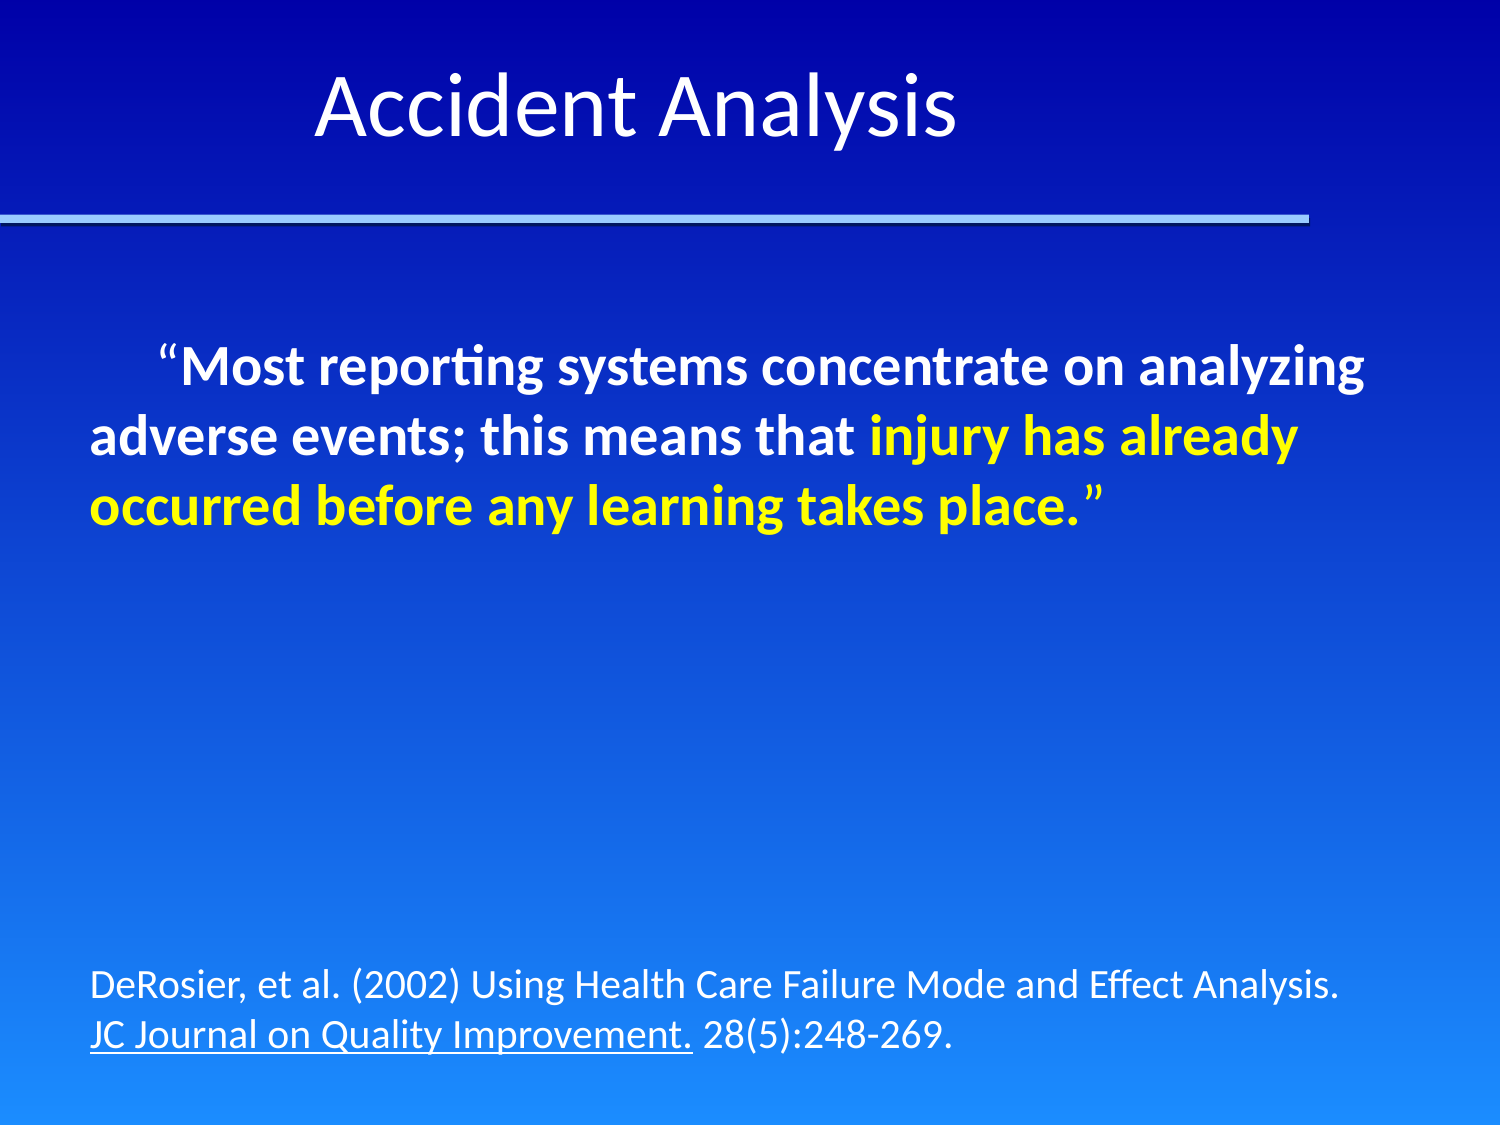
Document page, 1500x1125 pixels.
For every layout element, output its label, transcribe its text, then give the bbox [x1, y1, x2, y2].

title “Most reporting systems concentrate on analyzing adverse events; this means that injury has already occurred before any learning takes place.” DeRosier, et al. (2002) Using Health Care Failure Mode and Effect Analysis. JC Journal on Quality Improvement. 28(5):248-269. [74, 249, 1388, 1113]
text_box Accident Analysis [299, 50, 1413, 182]
